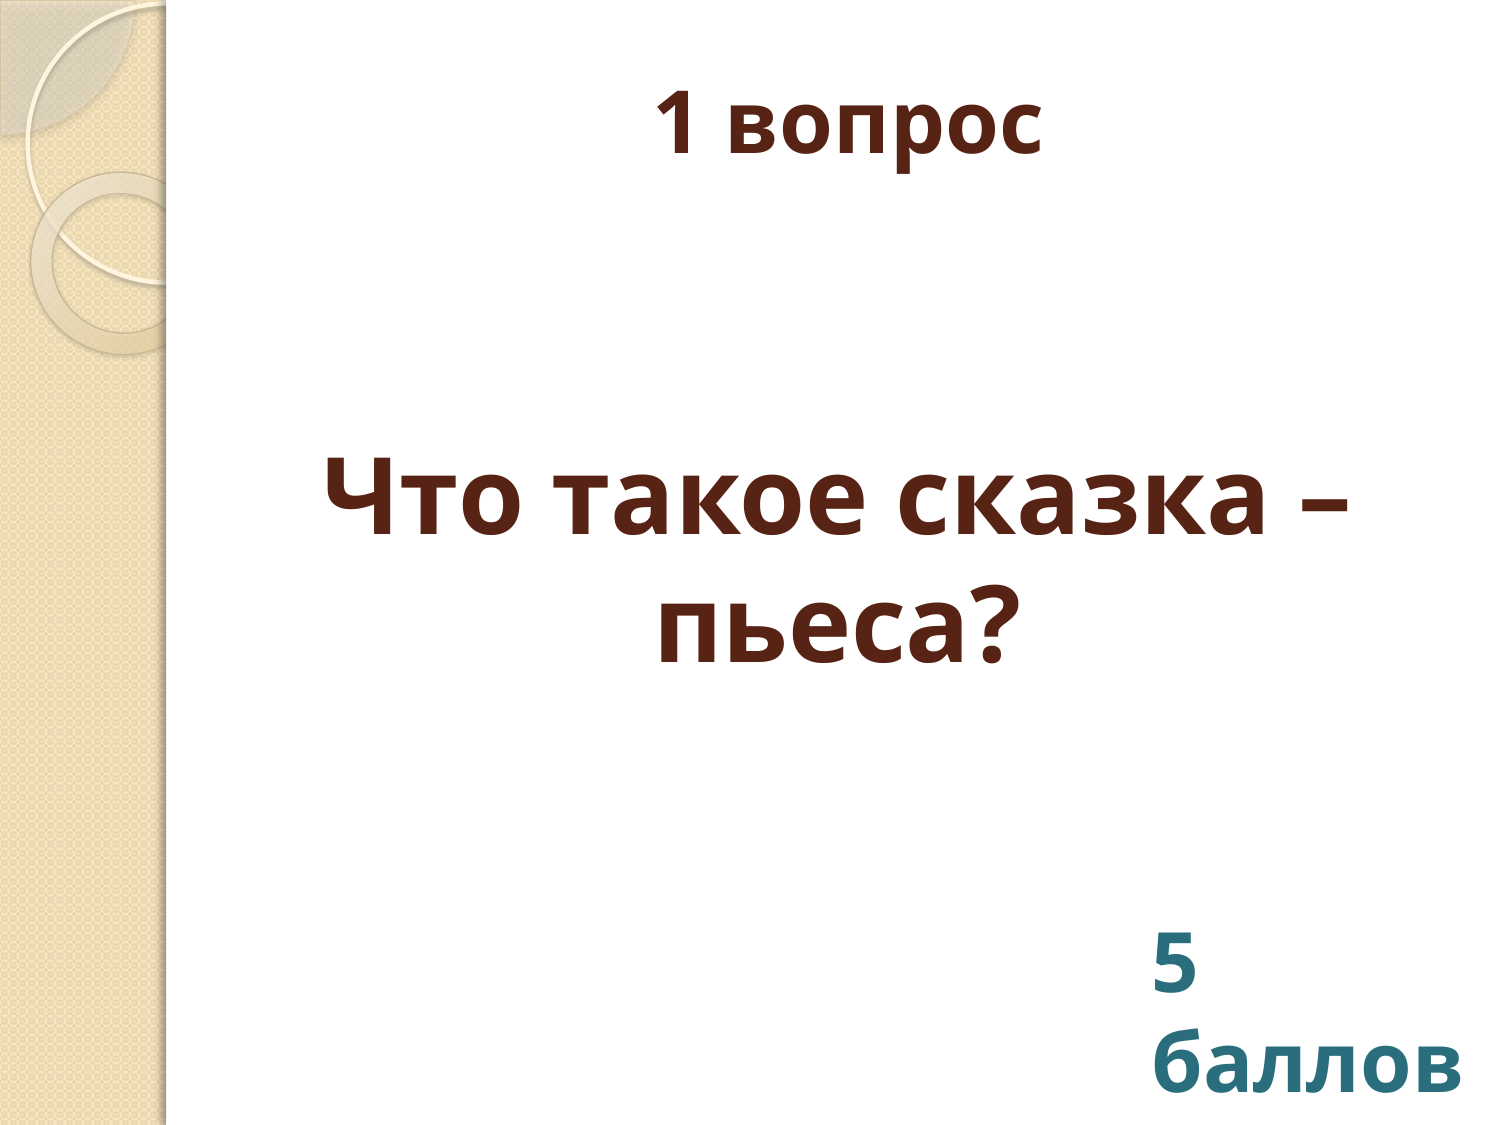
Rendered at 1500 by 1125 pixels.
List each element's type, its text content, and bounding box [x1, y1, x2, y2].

text_box 5 баллов [1136, 902, 1500, 1117]
title 1 вопрос Что такое сказка – пьеса? [152, 0, 1500, 694]
